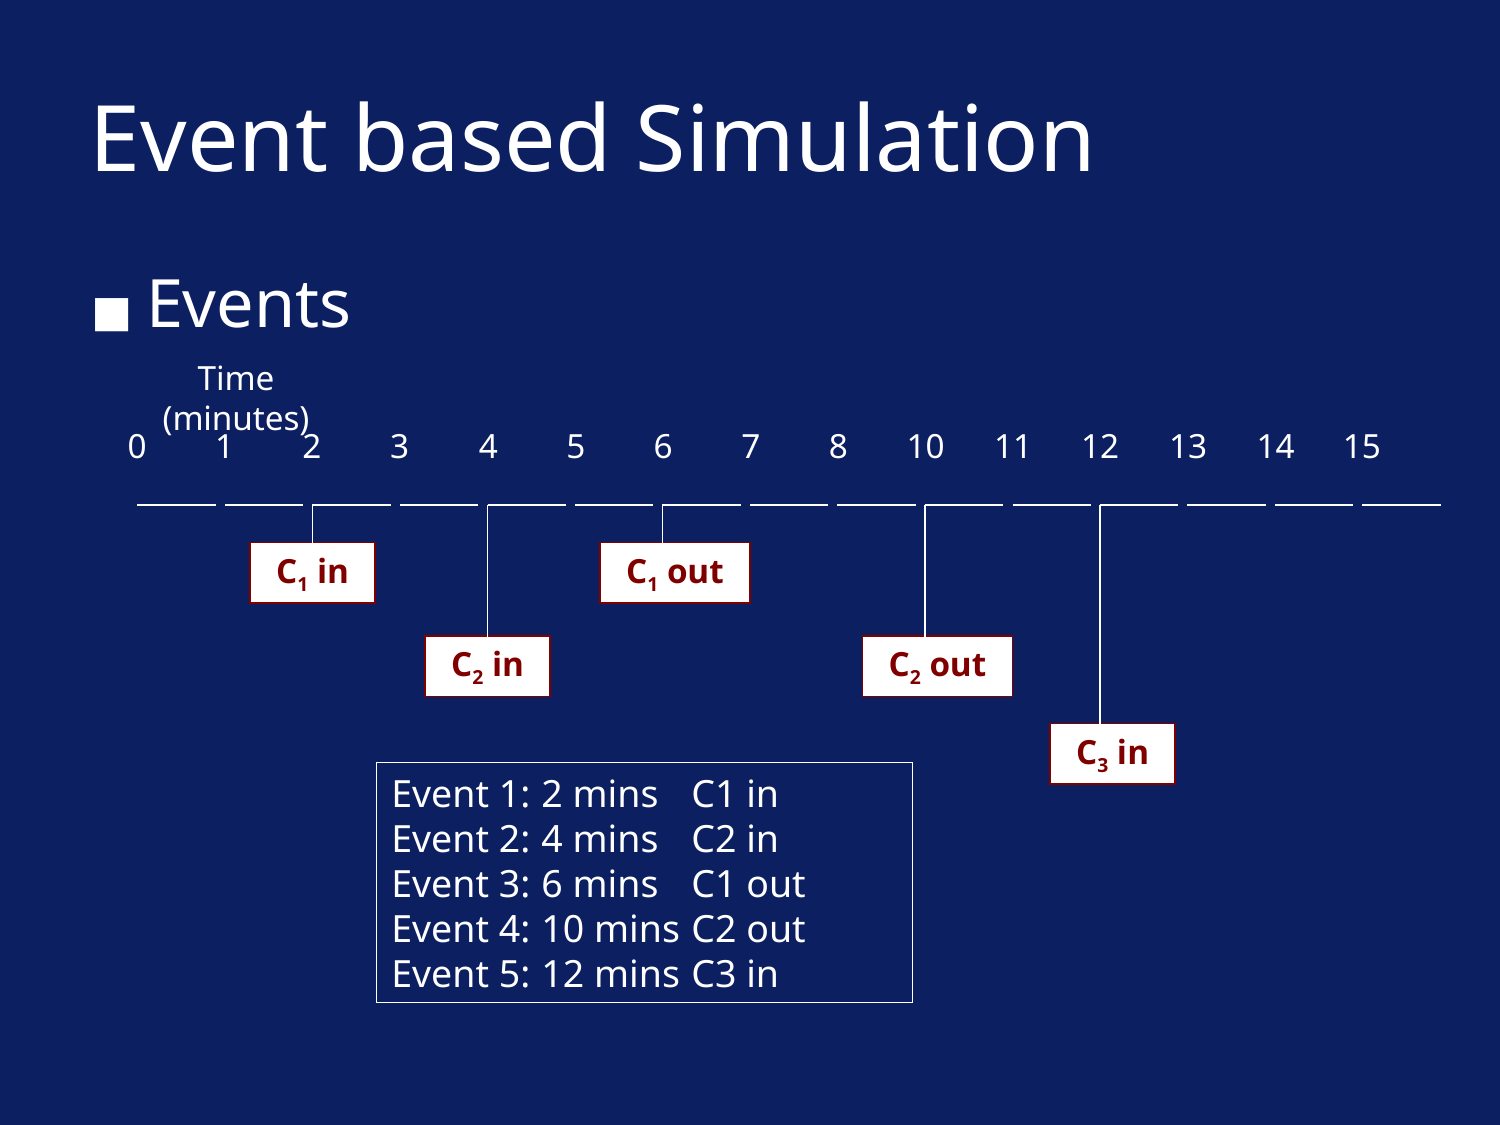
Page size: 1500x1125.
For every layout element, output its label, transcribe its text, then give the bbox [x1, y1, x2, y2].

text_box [137, 479, 216, 506]
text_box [1012, 479, 1091, 506]
text_box 15 [1313, 417, 1412, 473]
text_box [1187, 479, 1266, 506]
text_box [1274, 479, 1354, 506]
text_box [574, 479, 654, 506]
text_box Time (minutes) [109, 349, 363, 445]
text_box 1 [200, 445, 249, 473]
text_box 3 [375, 417, 424, 473]
text_box 2 [287, 445, 337, 473]
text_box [924, 479, 1004, 506]
text_box 12 [1062, 417, 1138, 473]
title Event based Simulation [74, 59, 1425, 210]
text_box 0 [112, 445, 162, 473]
text_box 6 [638, 417, 688, 473]
text_box 7 [726, 417, 775, 473]
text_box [1362, 479, 1441, 506]
text_box C1 out [599, 542, 750, 604]
text_box C2 in [425, 635, 550, 697]
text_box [662, 479, 741, 506]
text_box 11 [976, 417, 1050, 473]
text_box 10 [888, 417, 963, 473]
text_box 8 [813, 417, 863, 473]
text_box 14 [1238, 417, 1313, 473]
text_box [487, 479, 566, 506]
text_box C2 out [862, 635, 1013, 697]
text_box C3 in [1050, 723, 1175, 784]
text_box C1 in [249, 542, 375, 604]
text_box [749, 479, 829, 506]
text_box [399, 479, 479, 506]
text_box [837, 479, 916, 506]
text_box Event 1: 2 mins C1 in Event 2: 4 mins C2 in Event 3: 6 mins C1 out Event 4: 10 mins C2 out Event 5: 12 mins C3 in [376, 762, 913, 1003]
text_box 4 [463, 417, 513, 473]
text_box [312, 479, 391, 506]
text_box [224, 479, 304, 506]
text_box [1099, 479, 1179, 506]
list Events [74, 262, 1425, 350]
text_box 13 [1151, 417, 1225, 473]
text_box 5 [551, 417, 600, 473]
